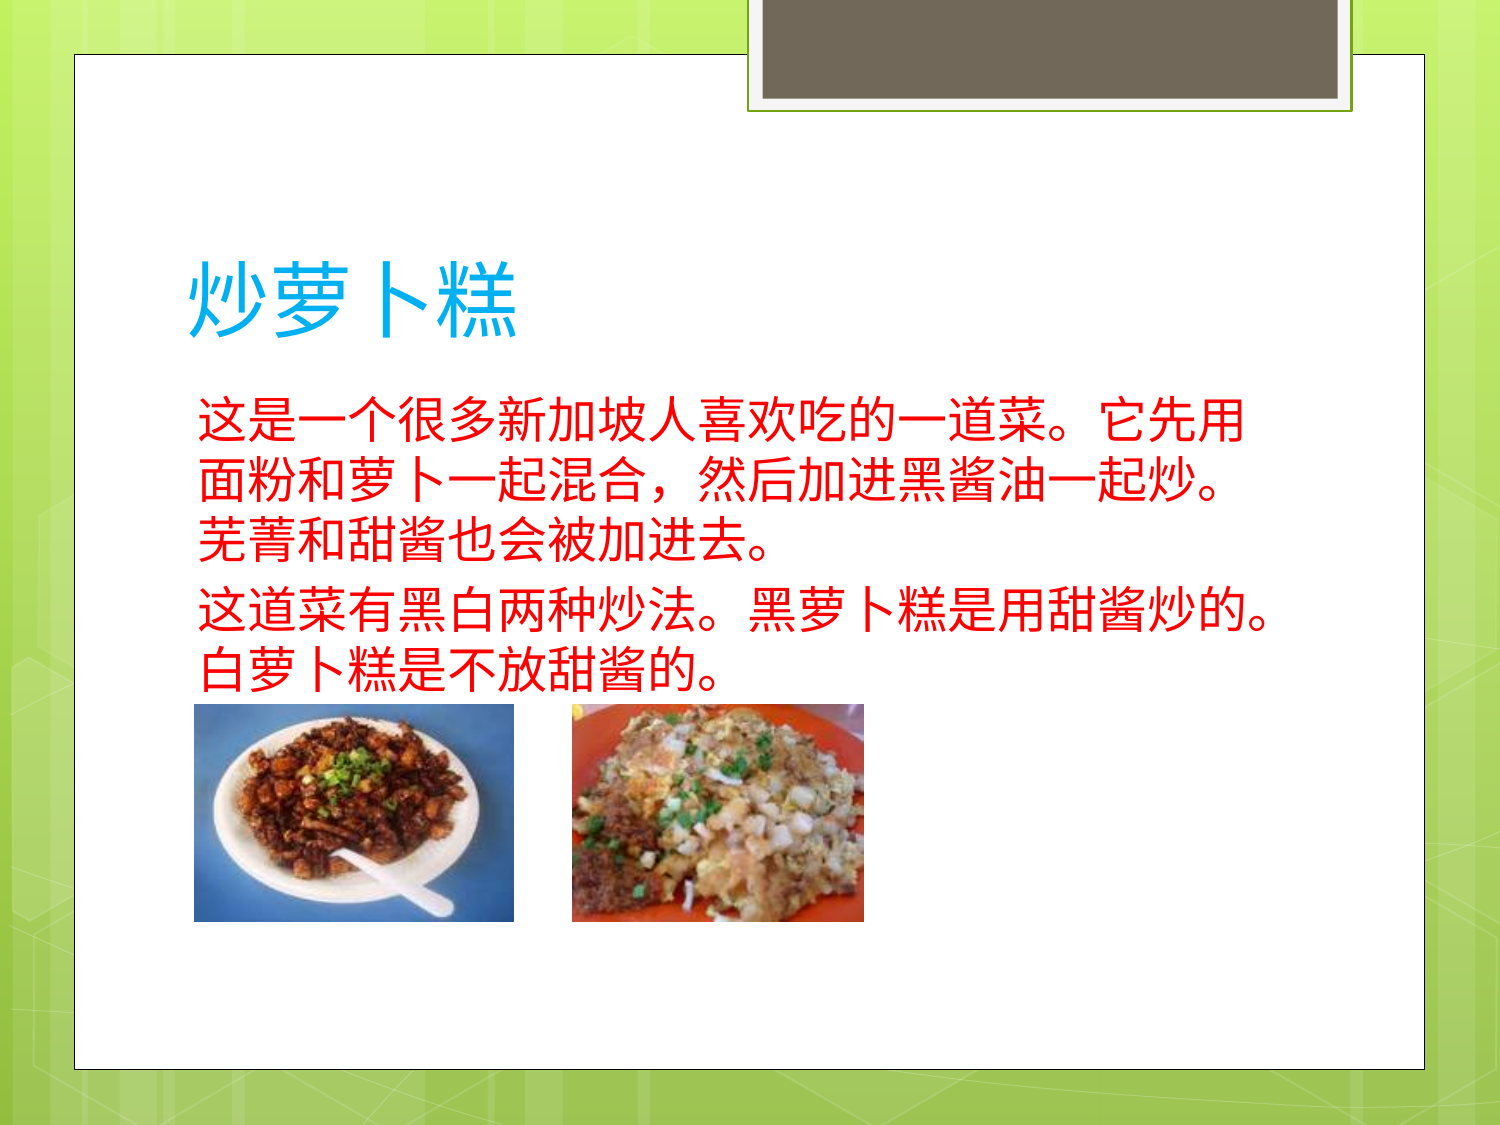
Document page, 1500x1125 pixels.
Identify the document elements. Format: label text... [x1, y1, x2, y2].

picture [194, 703, 514, 922]
list 这是一个很多新加坡人喜欢吃的一道菜。它先用面粉和萝卜一起混合，然后加进黑酱油一起炒。芜菁和甜酱也会被加进去。 这道菜有黑白两种炒法。黑萝卜糕是用甜酱炒的。白萝卜糕是不放甜酱的。 [171, 381, 1283, 957]
title 炒萝卜糕 [171, 168, 1324, 357]
picture [572, 703, 864, 922]
